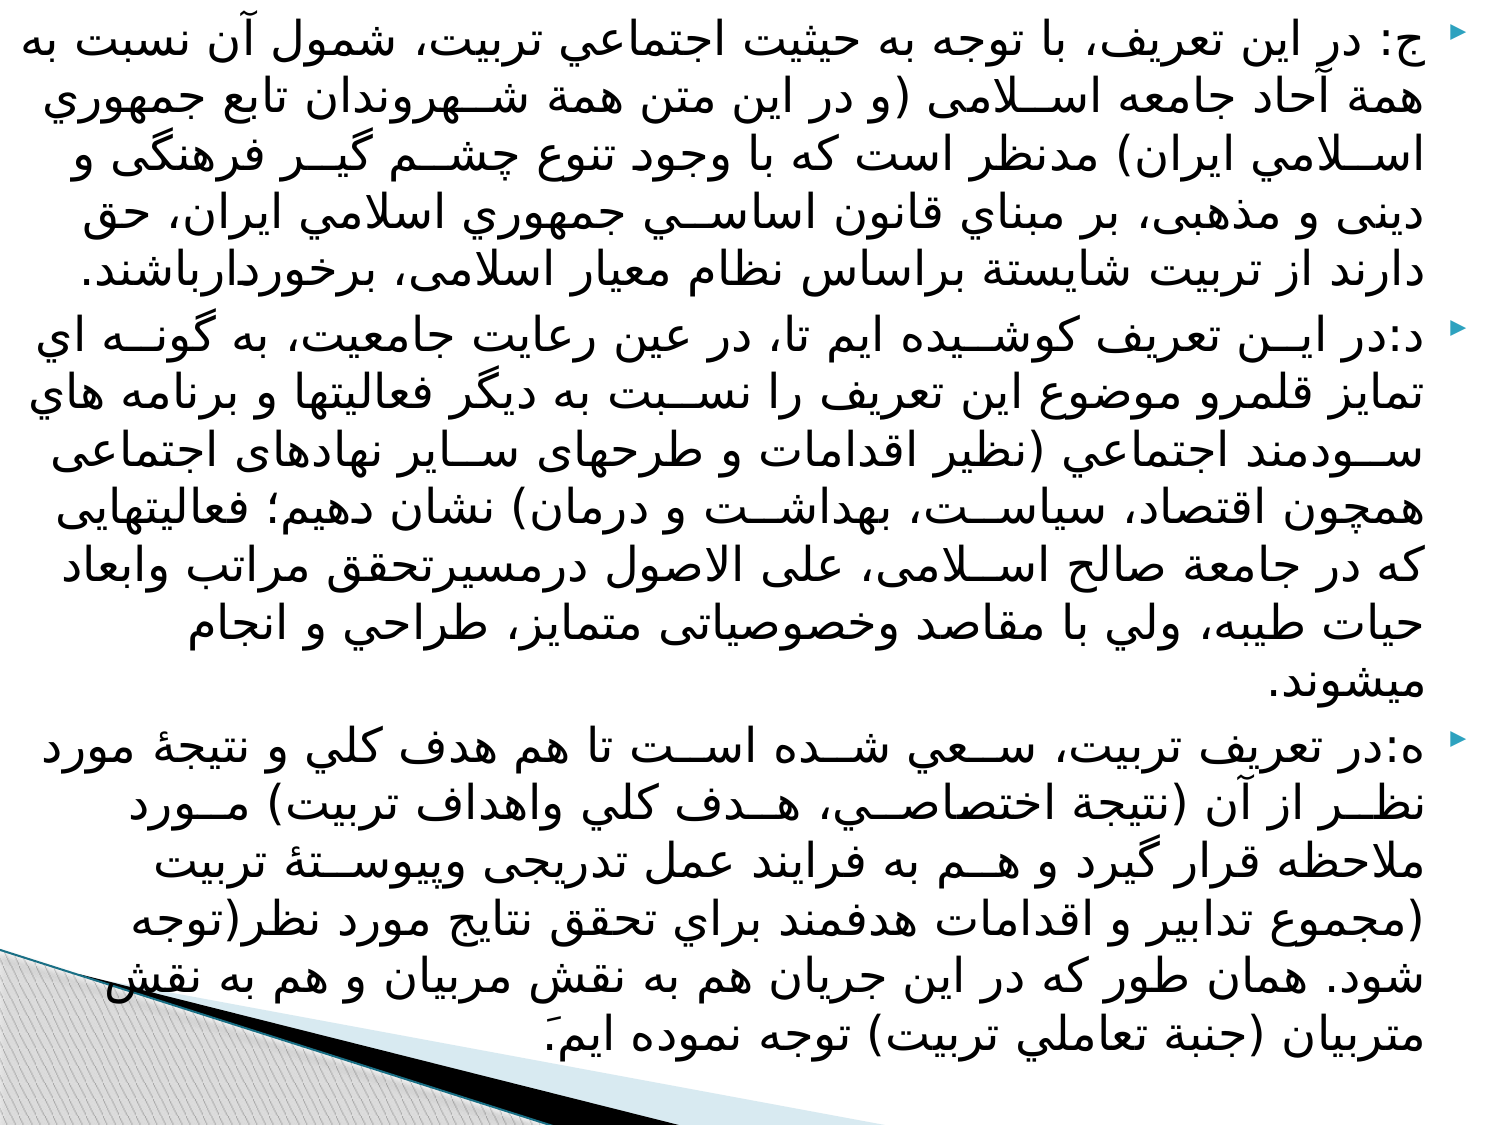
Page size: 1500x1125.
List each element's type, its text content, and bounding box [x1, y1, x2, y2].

list ج: در اين تعريف، با توجه به حيثيت اجتماعي تربيت، شمول آن نسبت به همة آحاد جامعه اســلامی (و در اين متن همة شــهروندان تابع جمهوري اســلامي ايران) مدنظر است كه با وجود تنوع چشــم گيــر فرهنگی و دينی و مذهبی، بر مبناي قانون اساســي جمهوري اسلامي ايران، حق دارند از تربيت شايستة براساس نظام معيار اسلامی، برخوردارباشند. د:در ايــن تعريف كوشــيده ايم تا، در عين رعايت جامعيت، به گونــه اي تمايز قلمرو موضوع اين تعريف را نســبت به ديگر فعاليتها و برنامه هاي ســودمند اجتماعي (نظير اقدامات و طرحهای ســاير نهادهای اجتماعی همچون اقتصاد، سياســت، بهداشــت و درمان) نشان دهيم؛ فعاليتهايی که در جامعة صالح اســلامی، علی الاصول درمسيرتحقق مراتب وابعاد حيات طيبه، ولي با مقاصد وخصوصياتی متمايز، طراحي و انجام ميشوند. ه:در تعريف تربيت، ســعي شــده اســت تا هم هدف كلي و نتيجۀ مورد نظــر از آن (نتيجة اختصاصــي، هــدف كلي واهداف تربيت) مــورد ملاحظه قرار گيرد و هــم به فرايند عمل تدريجی وپيوســتۀ تربيت (مجموع تدابير و اقدامات هدفمند براي تحقق نتايج مورد نظر(توجه شود. همان طور که در اين جريان هم به نقش مربيان و هم به نقش متربيان (جنبة تعاملي تربيت) توجه نموده ايم.َ [0, 0, 1500, 1125]
